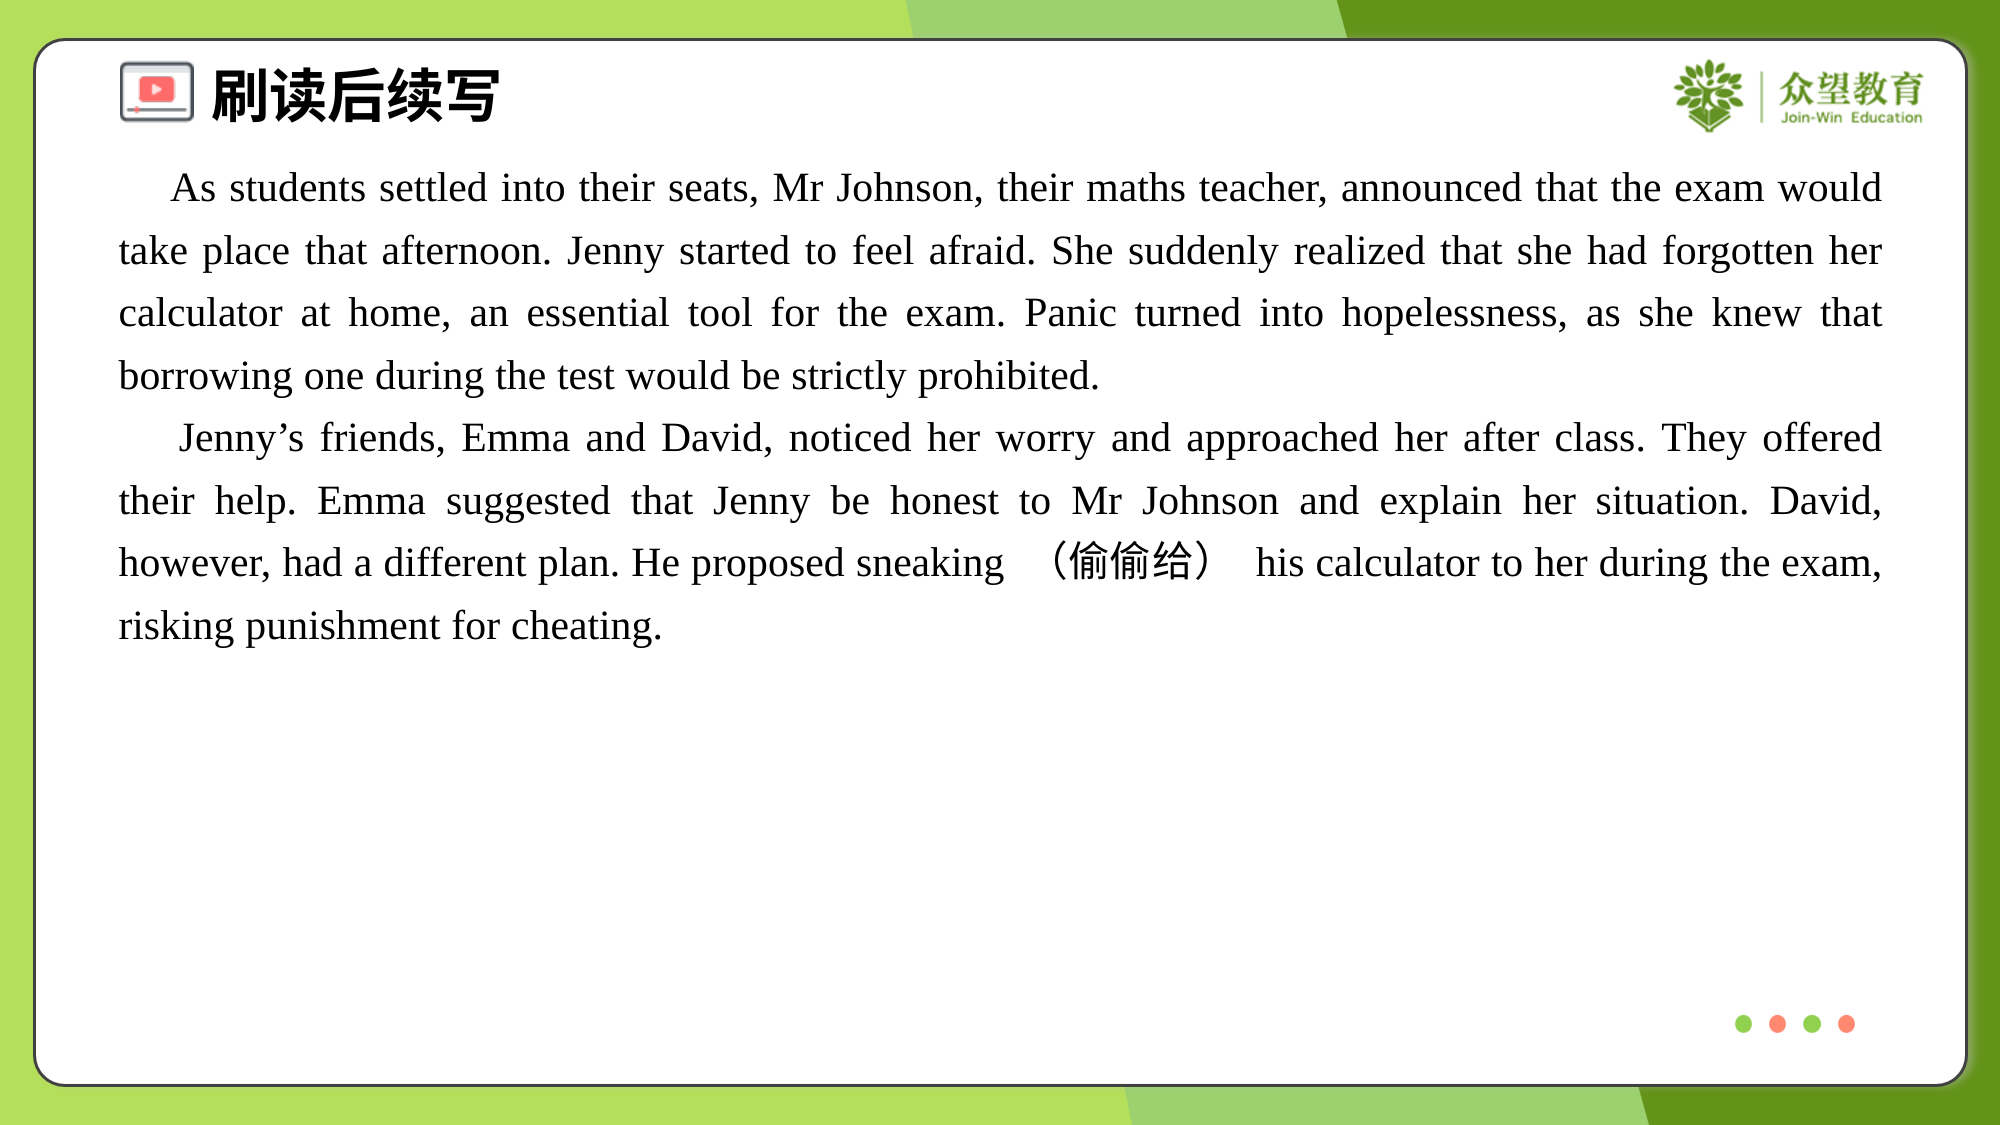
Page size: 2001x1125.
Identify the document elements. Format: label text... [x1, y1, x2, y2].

picture [0, 0, 2000, 1125]
text_box As students settled into their seats, Mr Johnson, their maths teacher, announced that the exam would take place that afternoon. Jenny started to feel afraid. She suddenly realized that she had forgotten her calculator at home, an essential tool for the exam. Panic turned into hopelessness, as she knew that borrowing one during the test would be strictly prohibited. Jenny’s friends, Emma and David, noticed her worry and approached her after class. They offered their help. Emma suggested that Jenny be honest to Mr Johnson and explain her situation. David, however, had a different plan. He proposed sneaking （偷偷给） his calculator to her during the exam, risking punishment for cheating. [118, 147, 1883, 1080]
